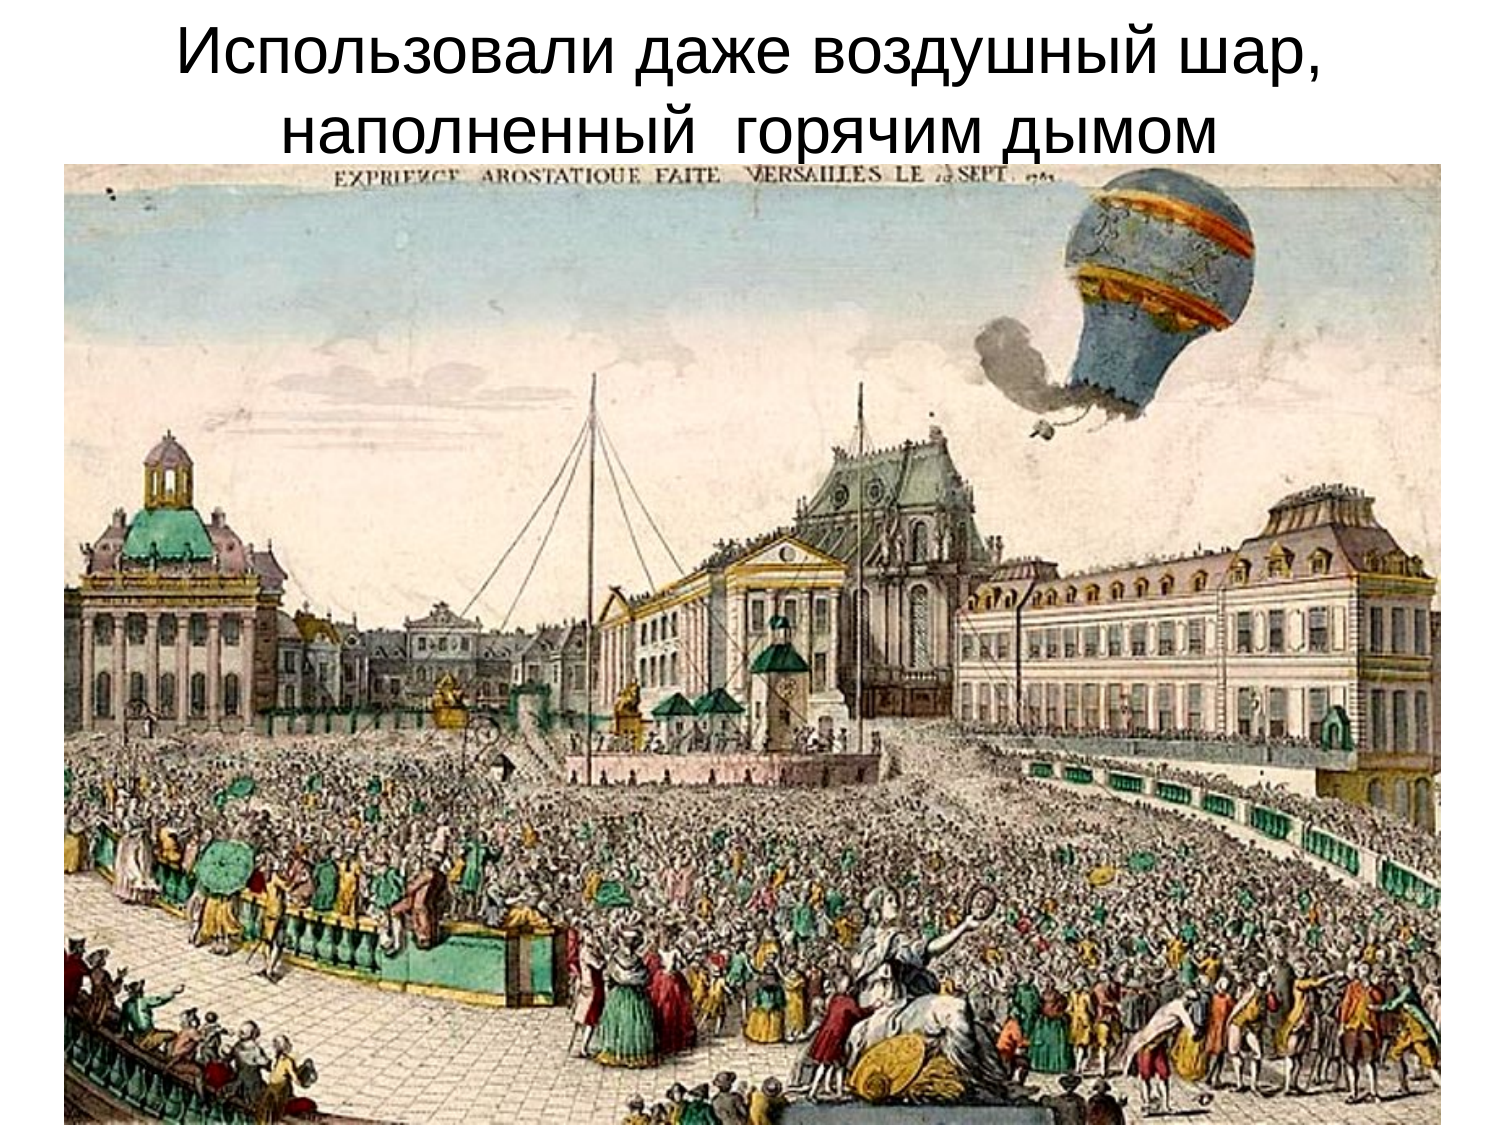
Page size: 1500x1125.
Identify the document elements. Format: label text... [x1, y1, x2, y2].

picture [64, 164, 1442, 1125]
text_box Использовали даже воздушный шар, наполненный горячим дымом [0, 0, 1500, 175]
